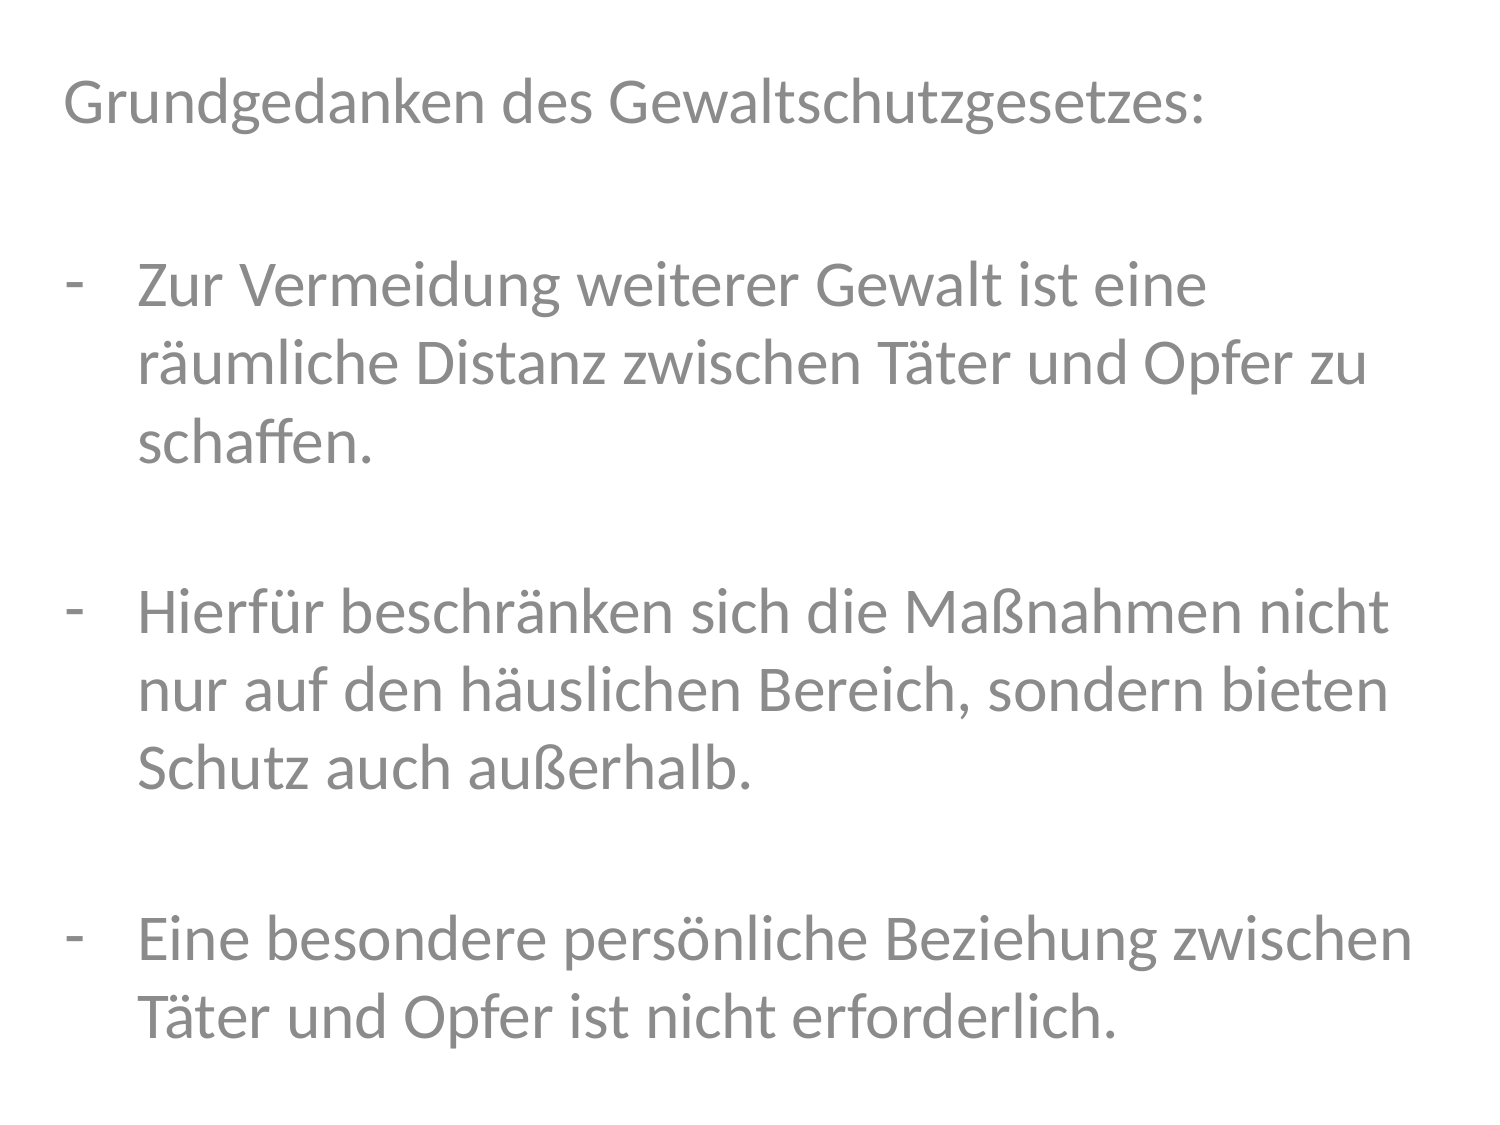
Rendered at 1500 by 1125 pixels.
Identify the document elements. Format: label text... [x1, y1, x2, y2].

subtitle Grundgedanken des Gewaltschutzgesetzes: Zur Vermeidung weiterer Gewalt ist eine räumliche Distanz zwischen Täter und Opfer zu schaffen. Hierfür beschränken sich die Maßnahmen nicht nur auf den häuslichen Bereich, sondern bieten Schutz auch außerhalb. Eine besondere persönliche Beziehung zwischen Täter und Opfer ist nicht erforderlich. [48, 50, 1446, 1063]
